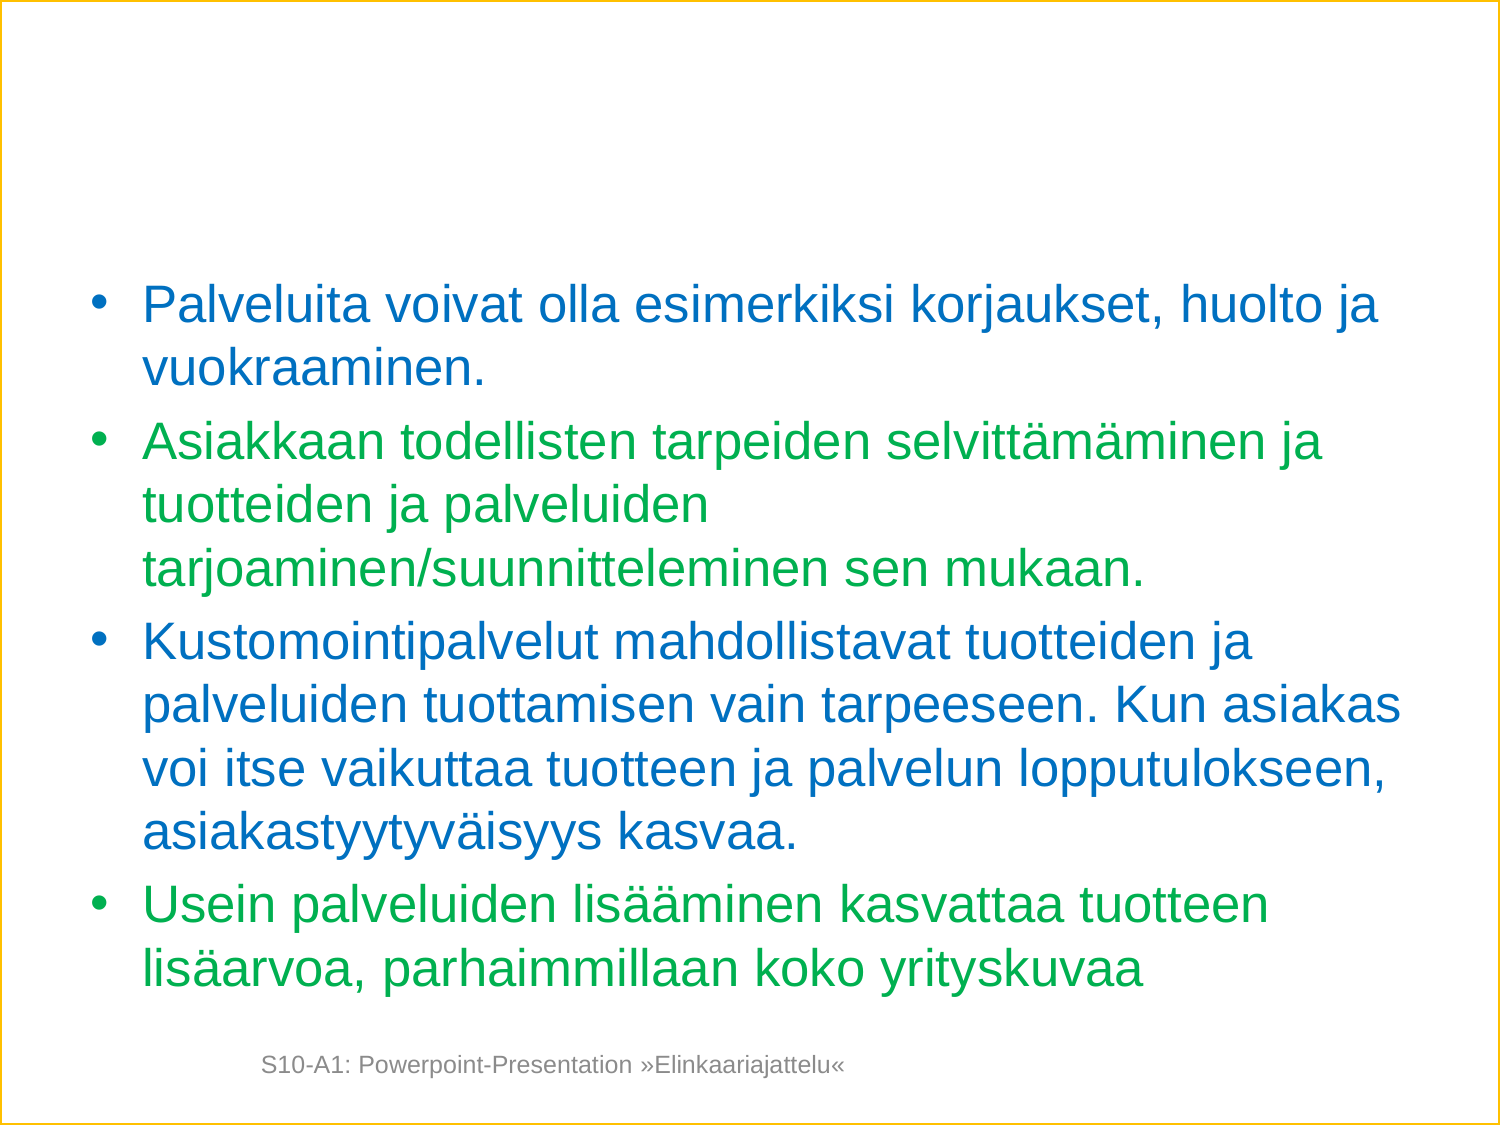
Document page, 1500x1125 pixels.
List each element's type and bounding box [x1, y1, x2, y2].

text_box [0, 0, 1500, 1125]
